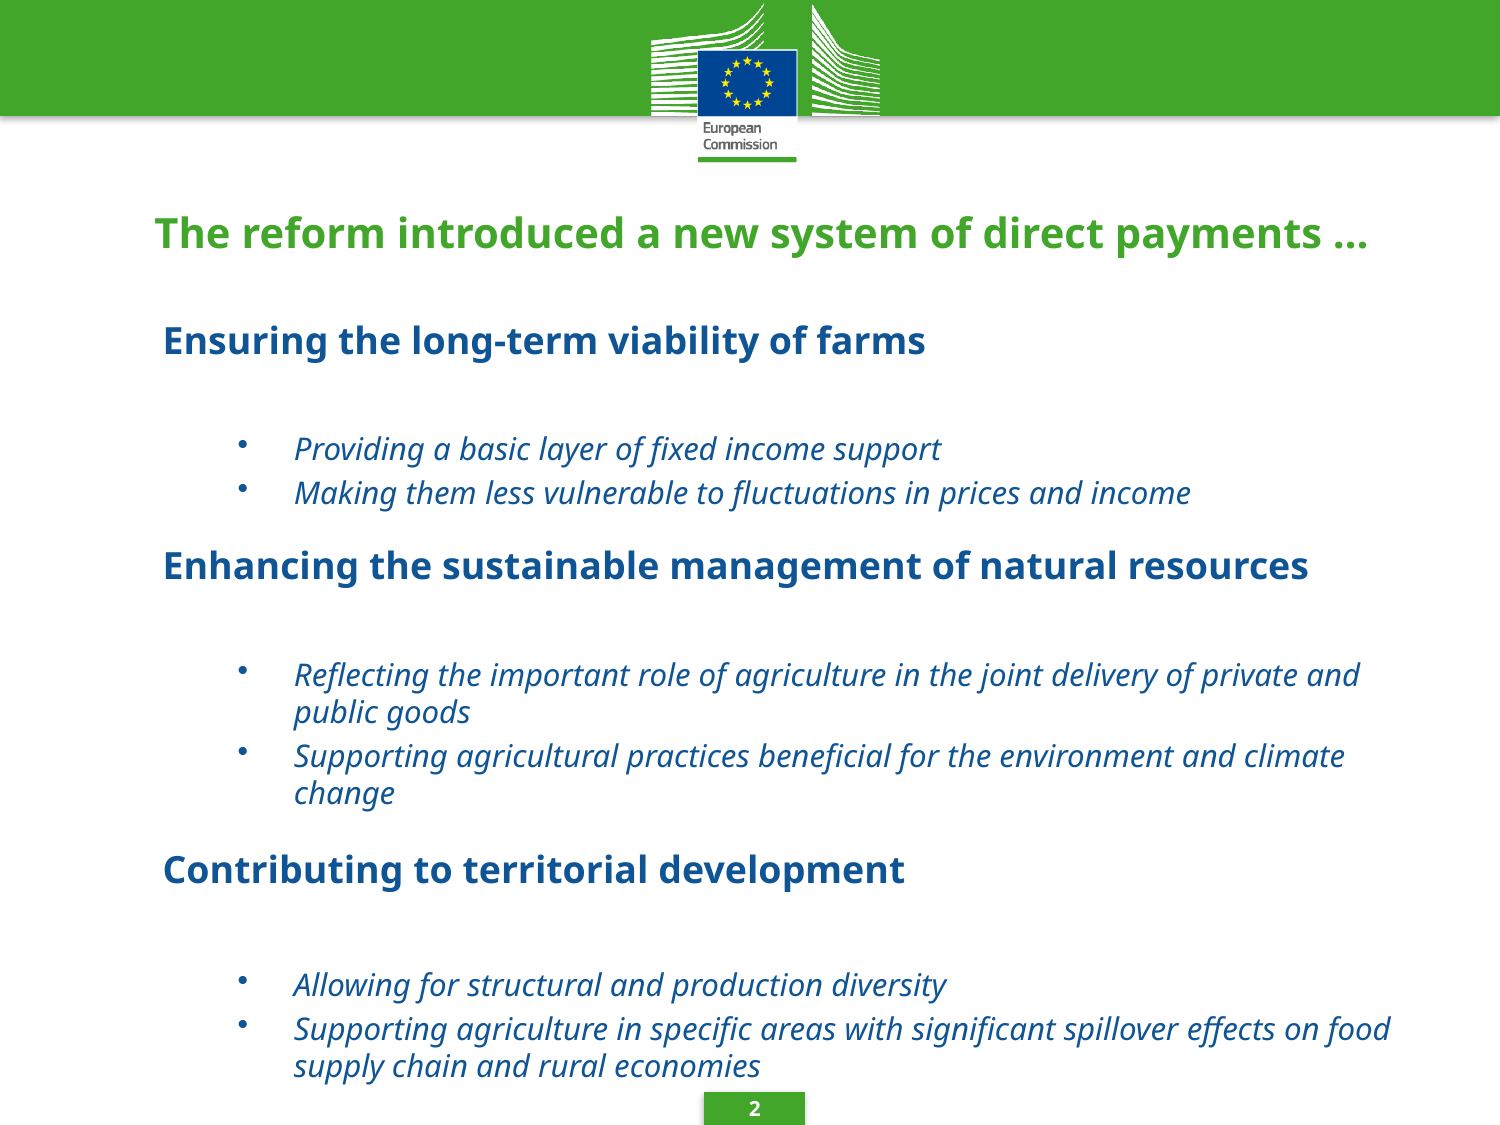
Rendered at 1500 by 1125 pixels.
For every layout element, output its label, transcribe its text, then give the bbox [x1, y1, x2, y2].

picture [614, 3, 880, 172]
title The reform introduced a new system of direct payments … [41, 172, 1483, 291]
slide_number 2 [703, 1088, 807, 1125]
list Ensuring the long-term viability of farms Providing a basic layer of fixed income support Making them less vulnerable to fluctuations in prices and income Enhancing the sustainable management of natural resources Reflecting the important role of agriculture in the joint delivery of private and public goods Supporting agricultural practices beneficial for the environment and climate change Contributing to territorial development Allowing for structural and production diversity Supporting agriculture in specific areas with significant spillover effects on food supply chain and rural economies [147, 314, 1424, 1047]
